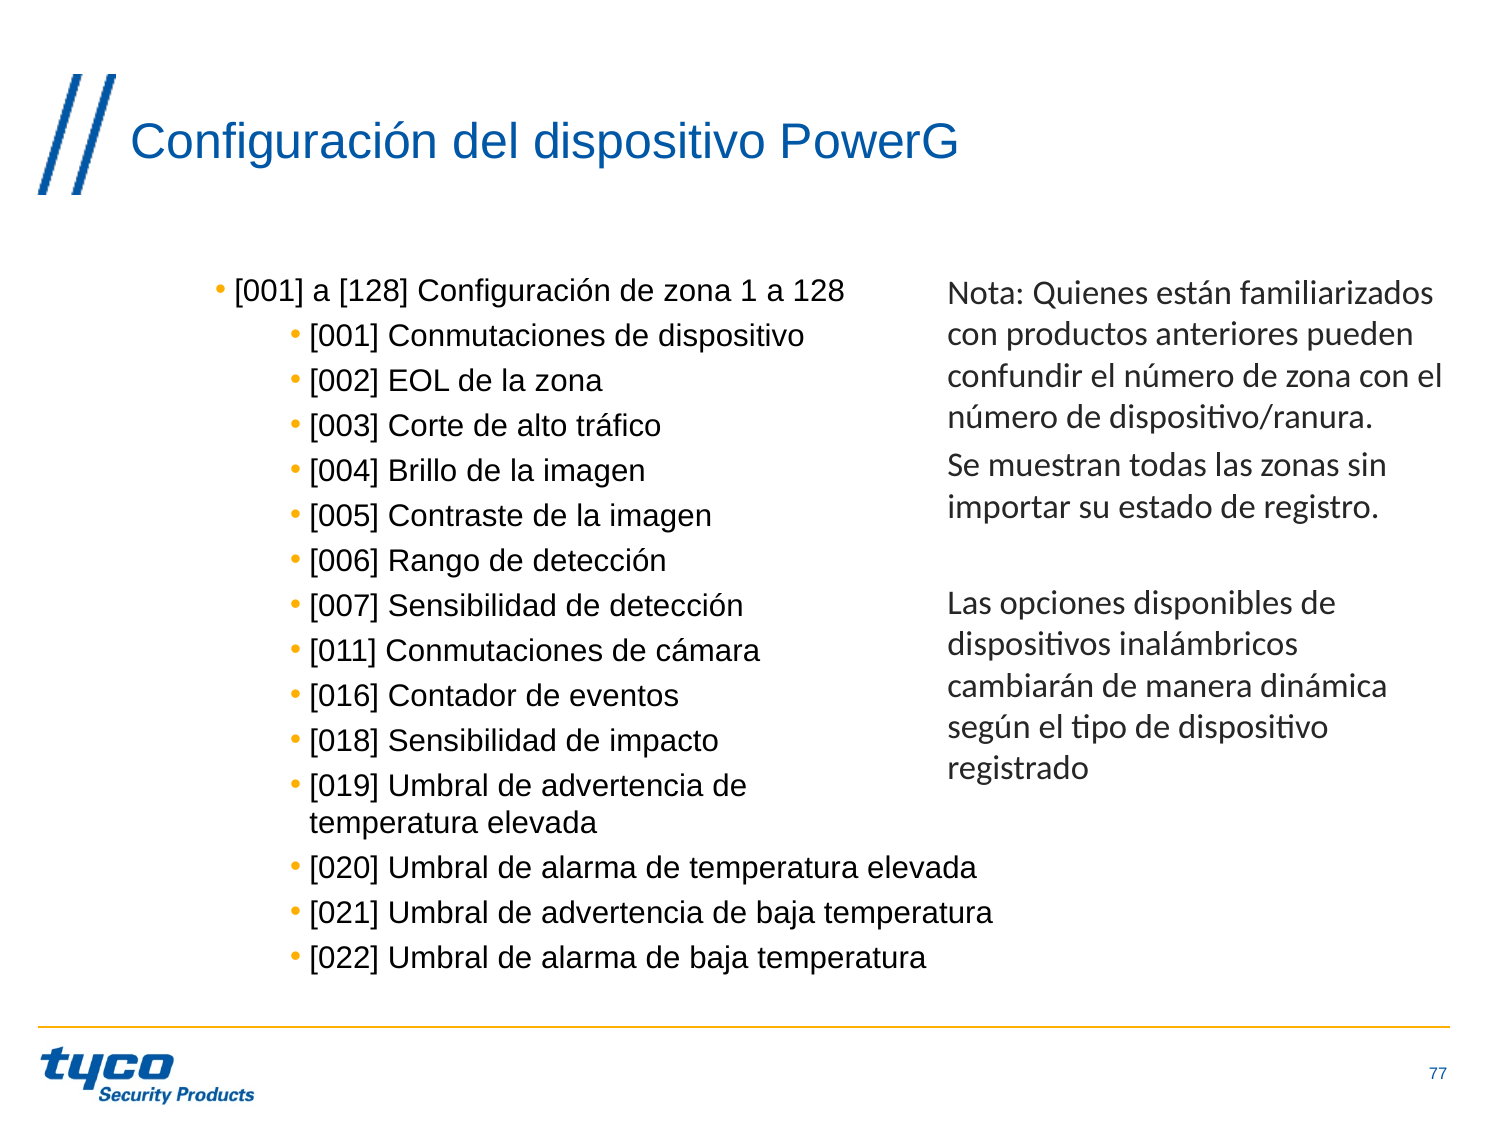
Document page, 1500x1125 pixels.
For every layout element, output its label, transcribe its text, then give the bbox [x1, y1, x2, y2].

title Configuración del dispositivo PowerG [115, 44, 1426, 233]
slide_number 77 [1387, 1042, 1463, 1103]
list [001] a [128] Configuración de zona 1 a 128 [001] Conmutaciones de dispositivo [002] EOL de la zona [003] Corte de alto tráfico [004] Brillo de la imagen [005] Contraste de la imagen [006] Rango de detección [007] Sensibilidad de detección [011] Conmutaciones de cámara [016] Contador de eventos [018] Sensibilidad de impacto [019] Umbral de advertencia de temperatura elevada [020] Umbral de alarma de temperatura elevada [021] Umbral de advertencia de baja temperatura [022] Umbral de alarma de baja temperatura [124, 262, 1426, 976]
picture [34, 1040, 260, 1107]
text_box [97, 1061, 228, 1091]
picture [37, 74, 115, 195]
text_box Nota: Quienes están familiarizados con productos anteriores pueden confundir el número de zona con el número de dispositivo/ranura. Se muestran todas las zonas sin importar su estado de registro. Las opciones disponibles de dispositivos inalámbricos cambiarán de manera dinámica según el tipo de dispositivo registrado [932, 262, 1465, 797]
